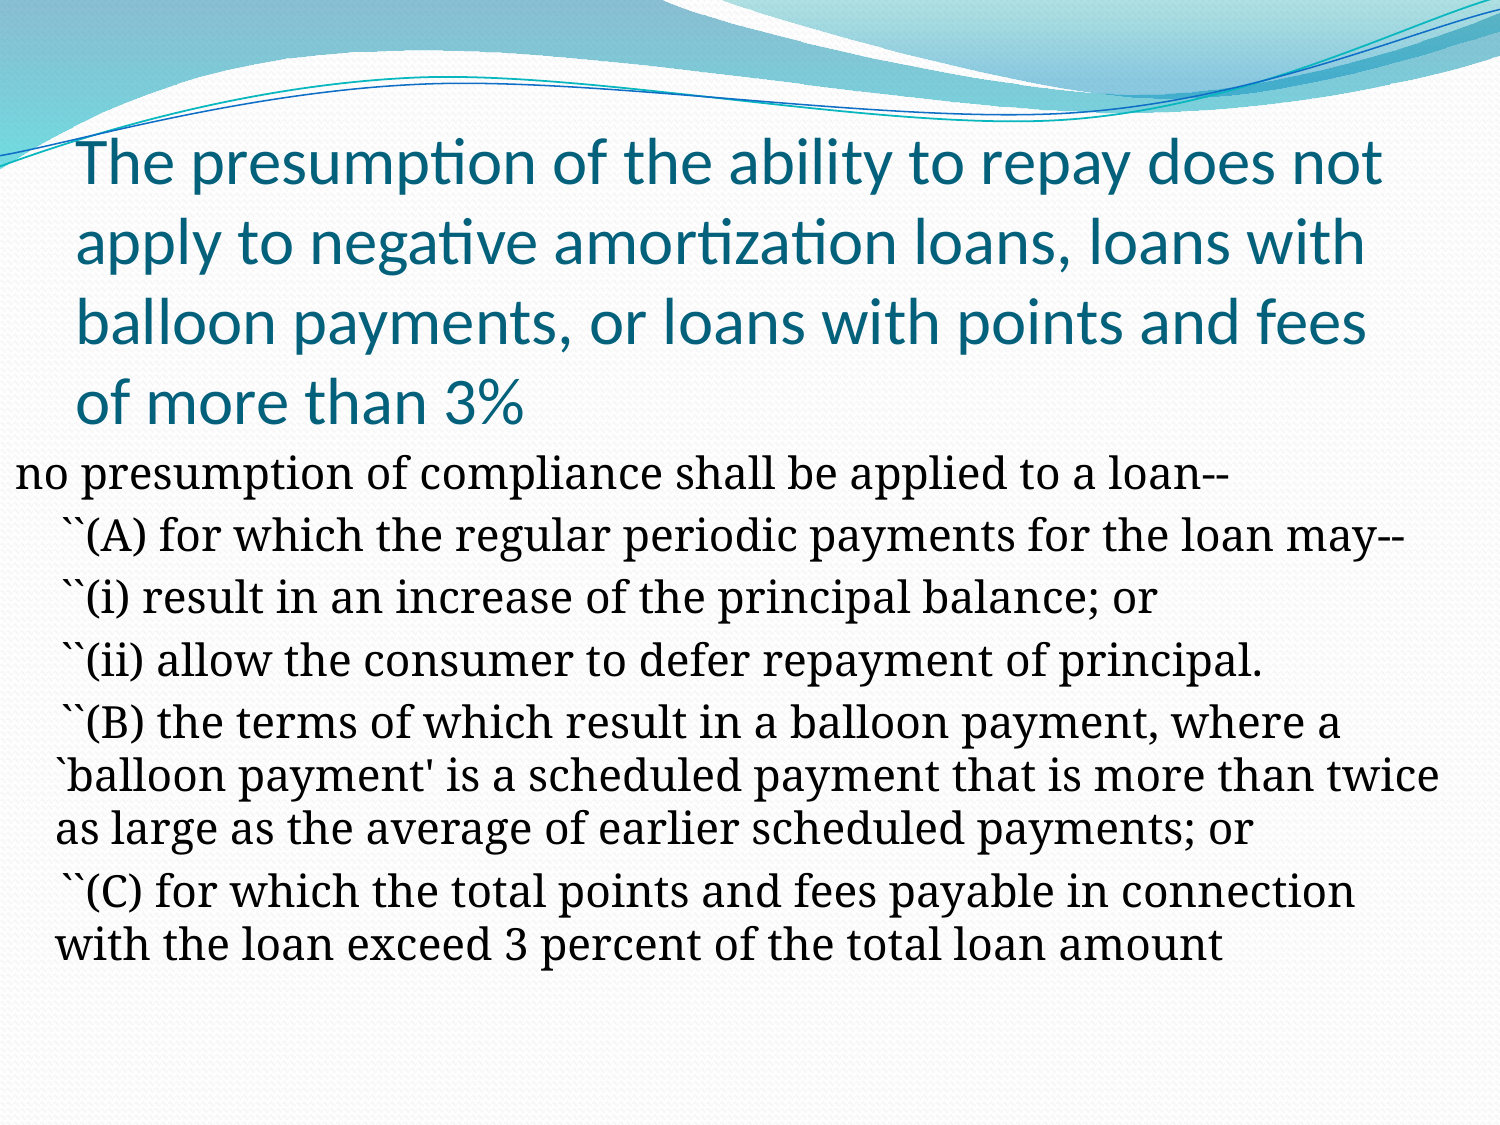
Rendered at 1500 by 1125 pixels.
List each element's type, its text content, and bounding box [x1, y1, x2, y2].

list no presumption of compliance shall be applied to a loan-- ``(A) for which the regular periodic payments for the loan may-- ``(i) result in an increase of the principal balance; or ``(ii) allow the consumer to defer repayment of principal. ``(B) the terms of which result in a balloon payment, where a `balloon payment' is a scheduled payment that is more than twice as large as the average of earlier scheduled payments; or ``(C) for which the total points and fees payable in connection with the loan exceed 3 percent of the total loan amount [0, 437, 1463, 1088]
title The presumption of the ability to repay does not apply to negative amortization loans, loans with balloon payments, or loans with points and fees of more than 3% [74, 0, 1426, 437]
